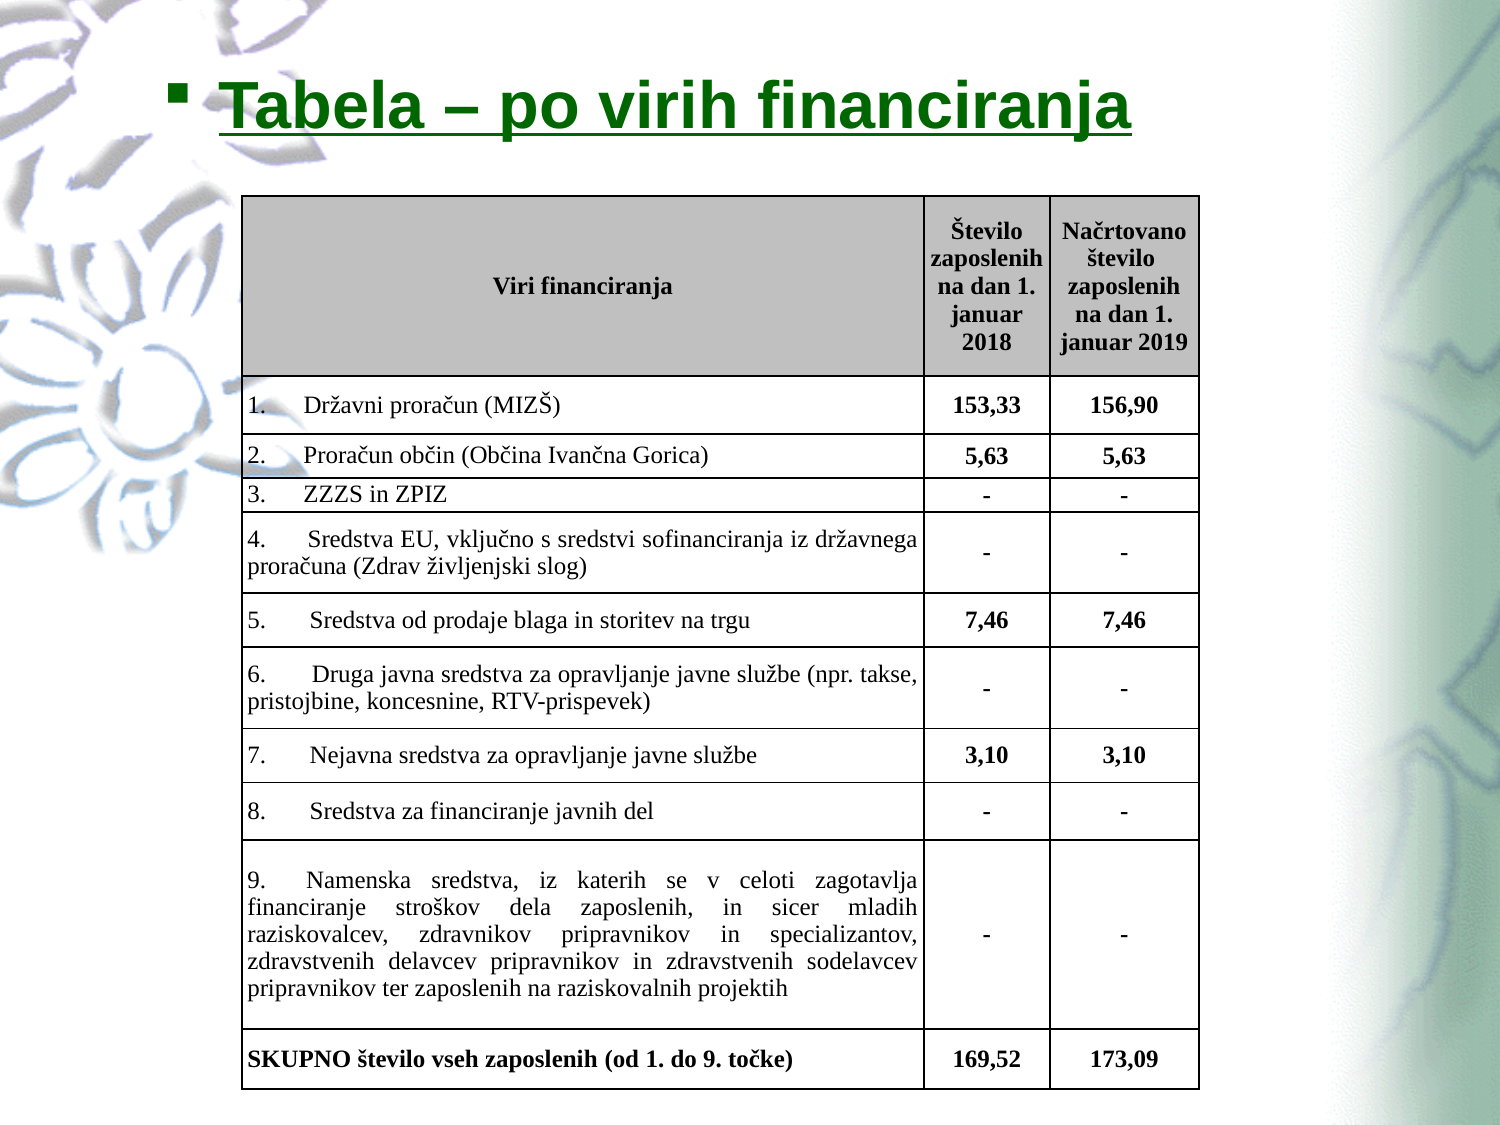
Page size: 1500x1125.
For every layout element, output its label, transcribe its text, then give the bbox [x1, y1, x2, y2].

table_cell 169,52 [925, 1030, 1049, 1088]
list Tabela – po virih financiranja [147, 54, 1276, 162]
table_cell 7. Nejavna sredstva za opravljanje javne službe [243, 729, 923, 782]
table_cell 5. Sredstva od prodaje blaga in storitev na trgu [243, 594, 923, 646]
table_cell - [925, 648, 1049, 728]
table_cell 9. Namenska sredstva, iz katerih se v celoti zagotavlja financiranje stroškov dela zaposlenih, in sicer mladih raziskovalcev, zdravnikov pripravnikov in specializantov, zdravstvenih delavcev pripravnikov in zdravstvenih sodelavcev pripravnikov ter zaposlenih na raziskovalnih projektih [243, 841, 923, 1028]
table_cell - [925, 783, 1049, 839]
table_cell 5,63 [1051, 435, 1198, 477]
table_cell - [1051, 783, 1198, 839]
table_header Načrtovano število zaposlenih na dan 1. januar 2019 [1051, 197, 1198, 375]
table_cell - [1051, 841, 1198, 1028]
table_cell - [925, 841, 1049, 1028]
table_cell 3. ZZZS in ZPIZ [243, 479, 923, 511]
table_header Viri financiranja [243, 197, 923, 375]
table_cell - [1051, 513, 1198, 592]
table_cell Državni proračun (MIZŠ) [243, 377, 923, 433]
table_cell 7,46 [1051, 594, 1198, 646]
table_cell 3,10 [1051, 729, 1198, 782]
table_cell 2. Proračun občin (Občina Ivančna Gorica) [243, 435, 923, 477]
table_cell 156,90 [1051, 377, 1198, 433]
table_cell - [925, 513, 1049, 592]
table_cell - [925, 479, 1049, 511]
table_cell 4. Sredstva EU, vključno s sredstvi sofinanciranja iz državnega proračuna (Zdrav življenjski slog) [243, 513, 923, 592]
table_cell 3,10 [925, 729, 1049, 782]
table_cell 6. Druga javna sredstva za opravljanje javne službe (npr. takse, pristojbine, koncesnine, RTV-prispevek) [243, 648, 923, 728]
table_cell 8. Sredstva za financiranje javnih del [243, 783, 923, 839]
table_header Število zaposlenih na dan 1. januar 2018 [925, 197, 1049, 375]
table_cell 173,09 [1051, 1030, 1198, 1088]
picture [0, 0, 1500, 1125]
table_cell SKUPNO število vseh zaposlenih (od 1. do 9. točke) [243, 1030, 923, 1088]
table_cell 153,33 [925, 377, 1049, 433]
table_cell 5,63 [925, 435, 1049, 477]
table_cell 7,46 [925, 594, 1049, 646]
table_cell - [1051, 479, 1198, 511]
table_cell - [1051, 648, 1198, 728]
